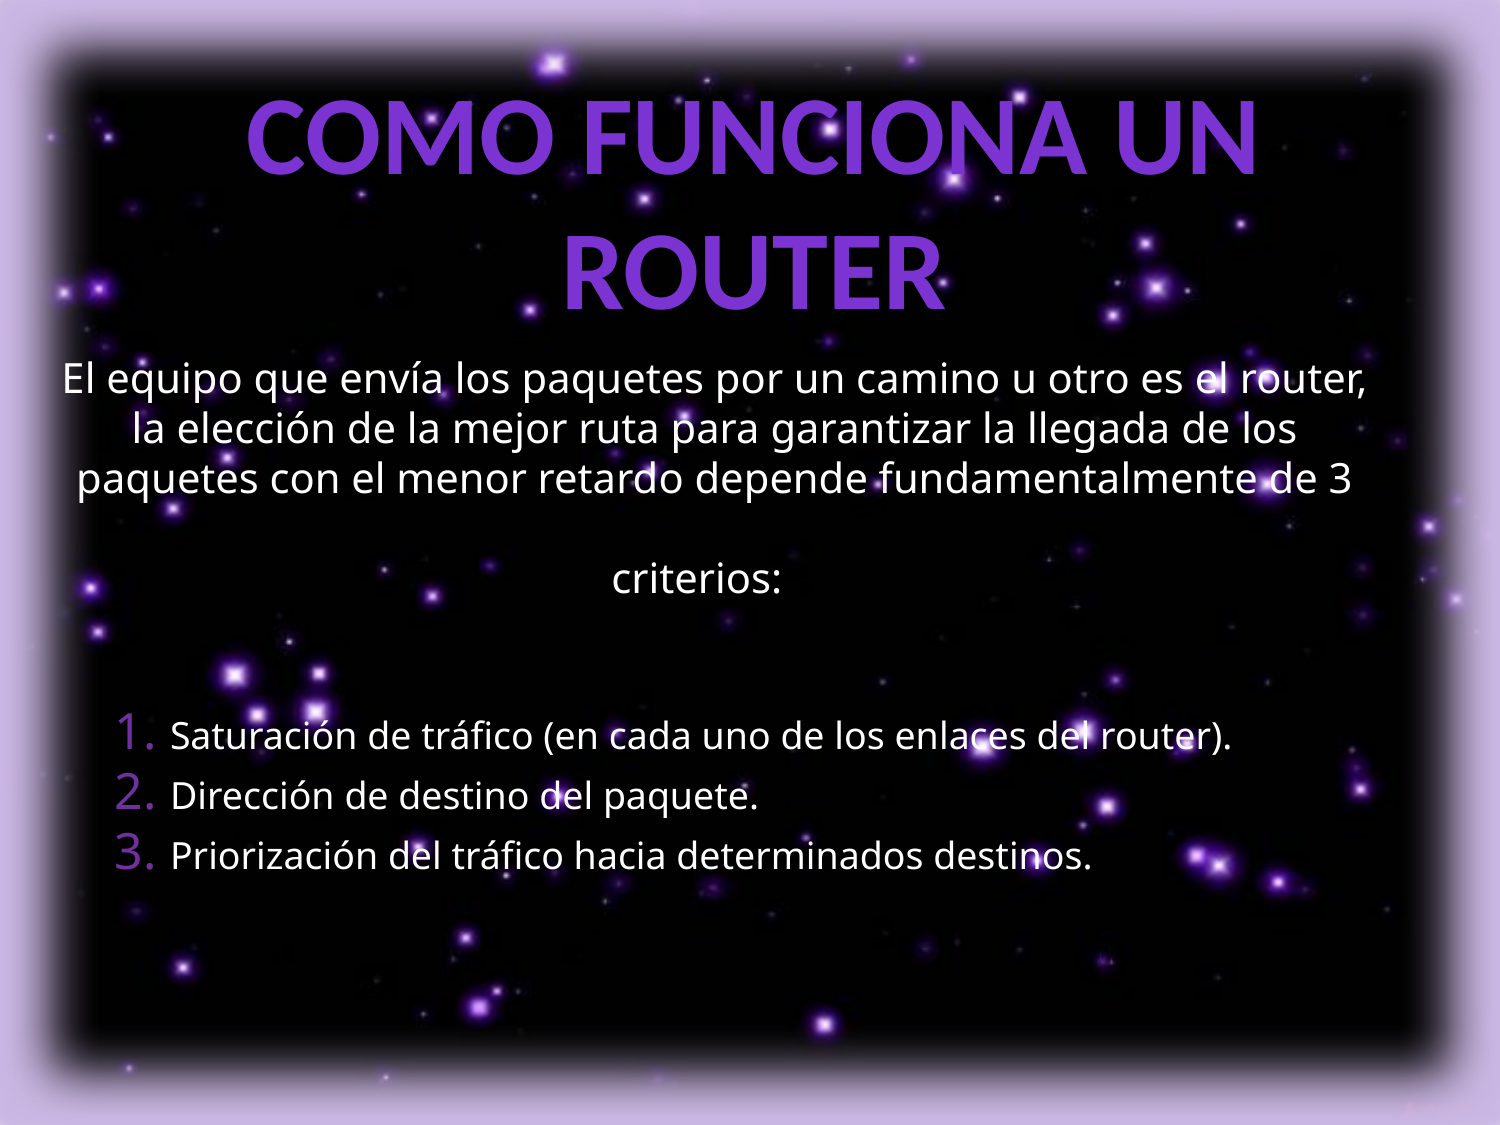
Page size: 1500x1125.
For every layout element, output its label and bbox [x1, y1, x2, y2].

list [0, 0, 1500, 1125]
